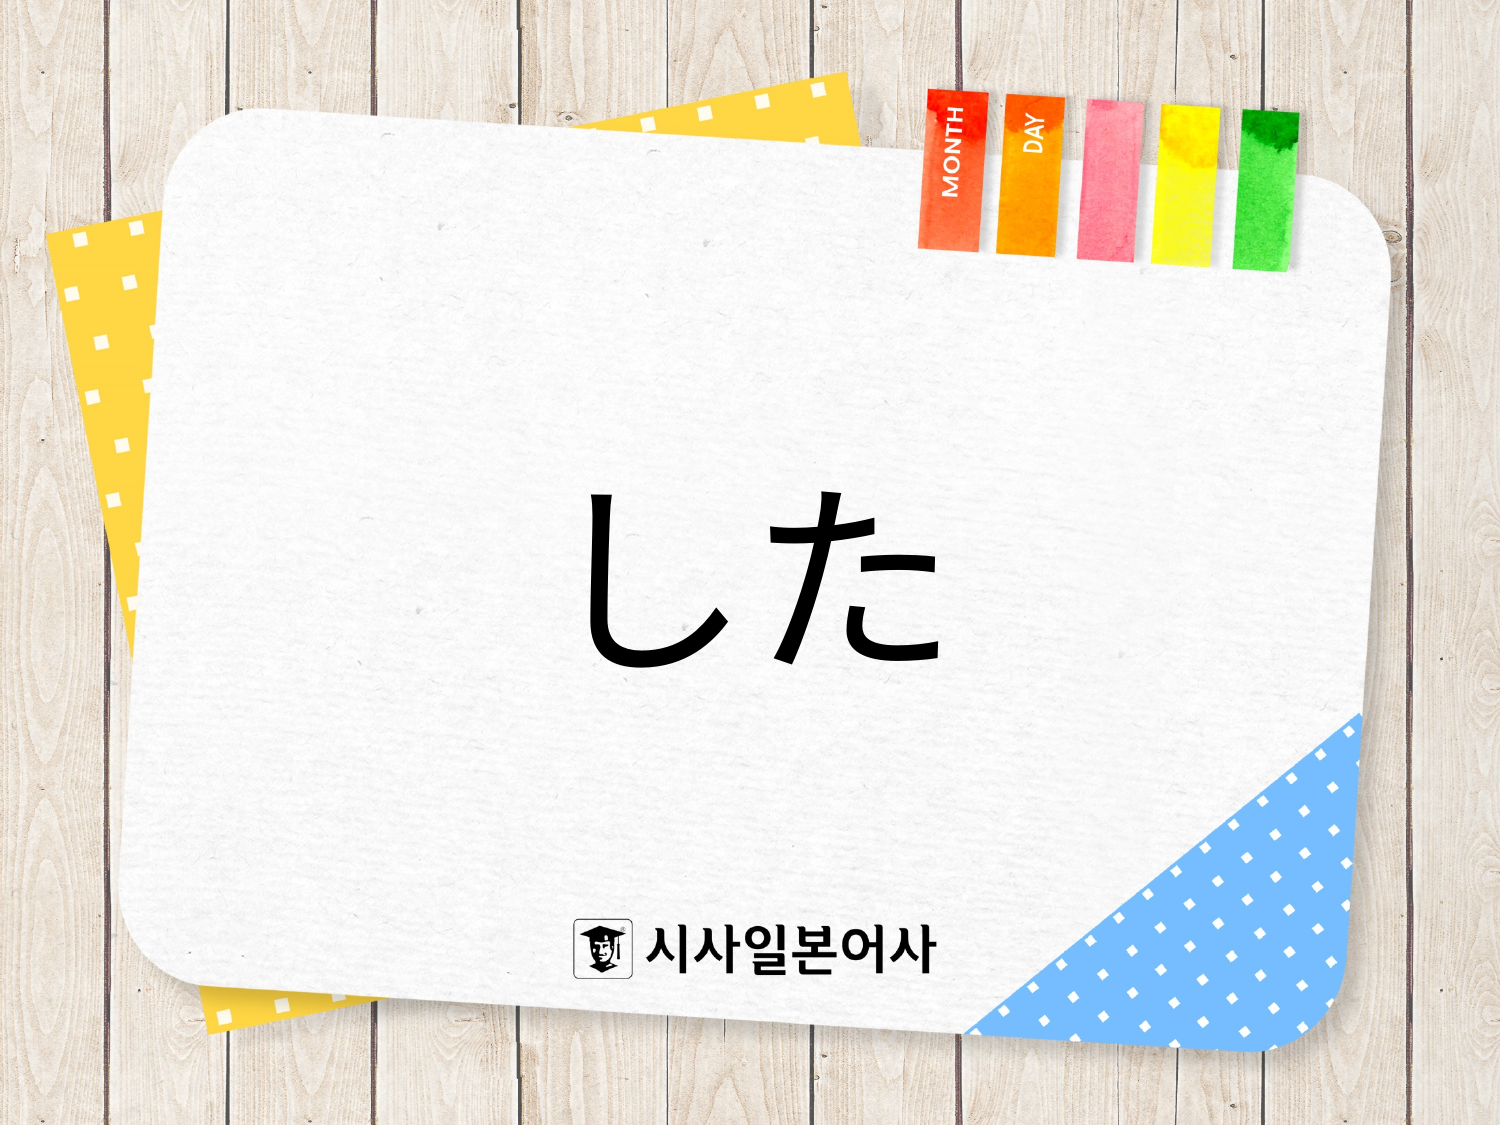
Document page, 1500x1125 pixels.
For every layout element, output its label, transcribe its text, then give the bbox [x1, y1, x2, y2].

title した [75, 338, 1425, 811]
picture [0, 0, 1500, 1125]
